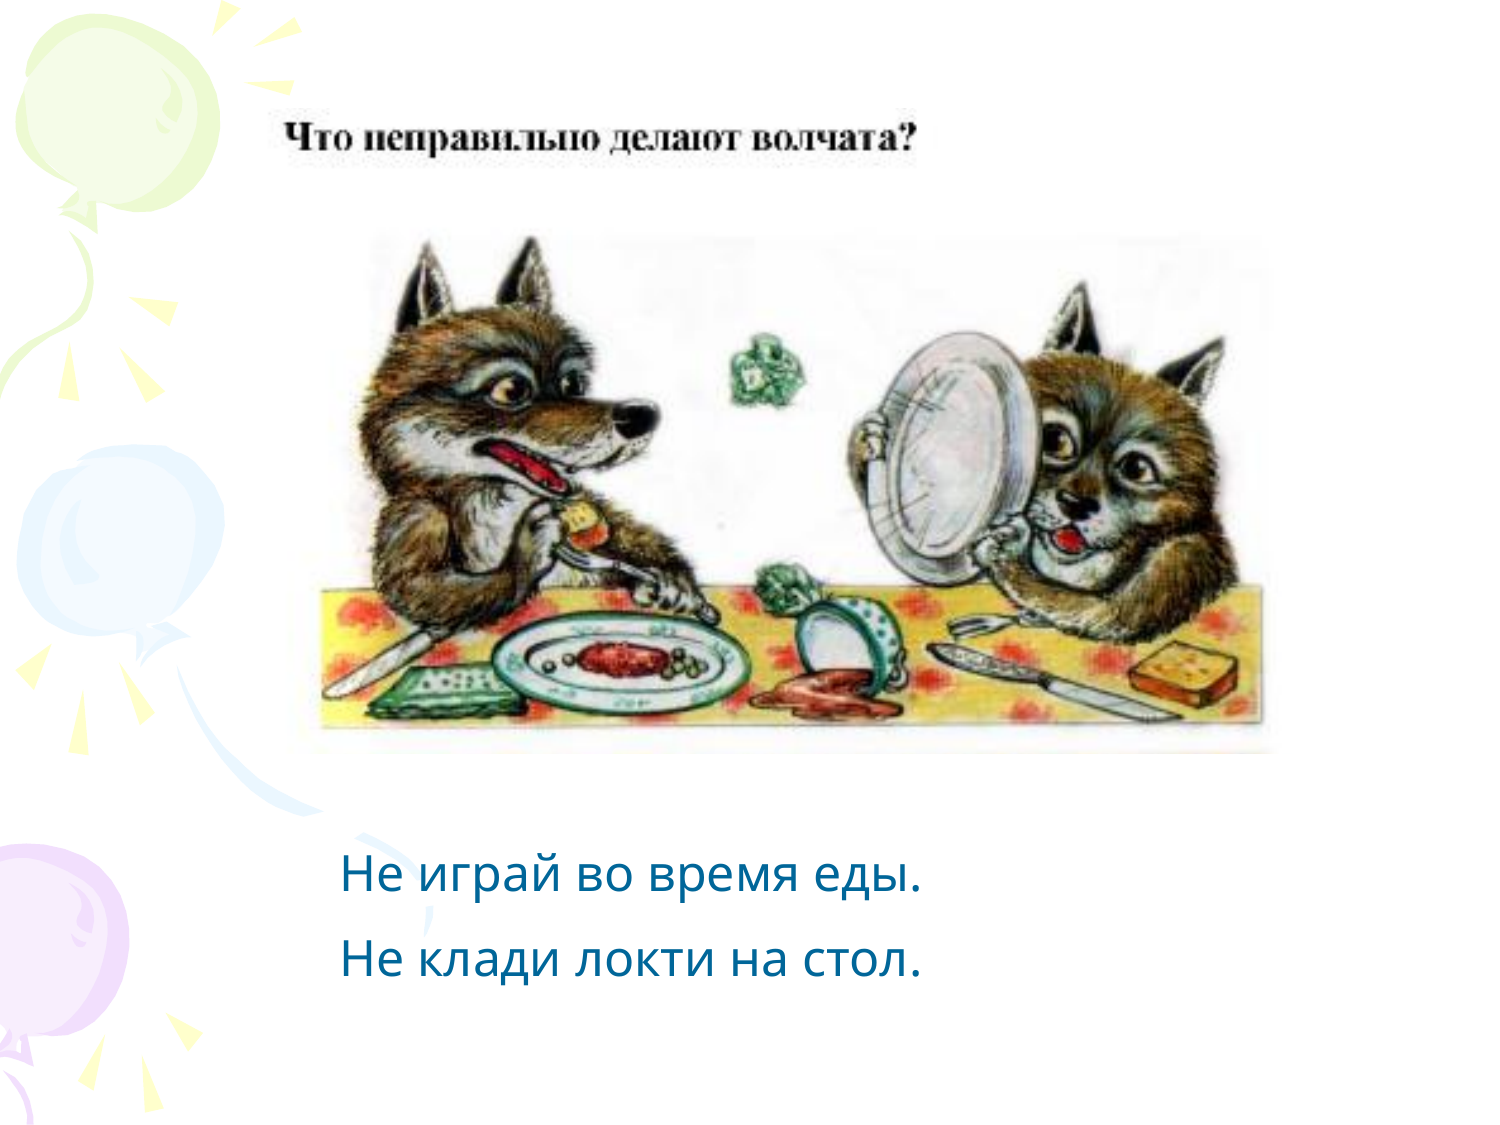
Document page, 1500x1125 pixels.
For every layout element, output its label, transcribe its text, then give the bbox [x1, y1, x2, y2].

text_box Не играй во время еды. Не клади локти на стол. [324, 834, 1010, 994]
picture [249, 107, 1294, 754]
